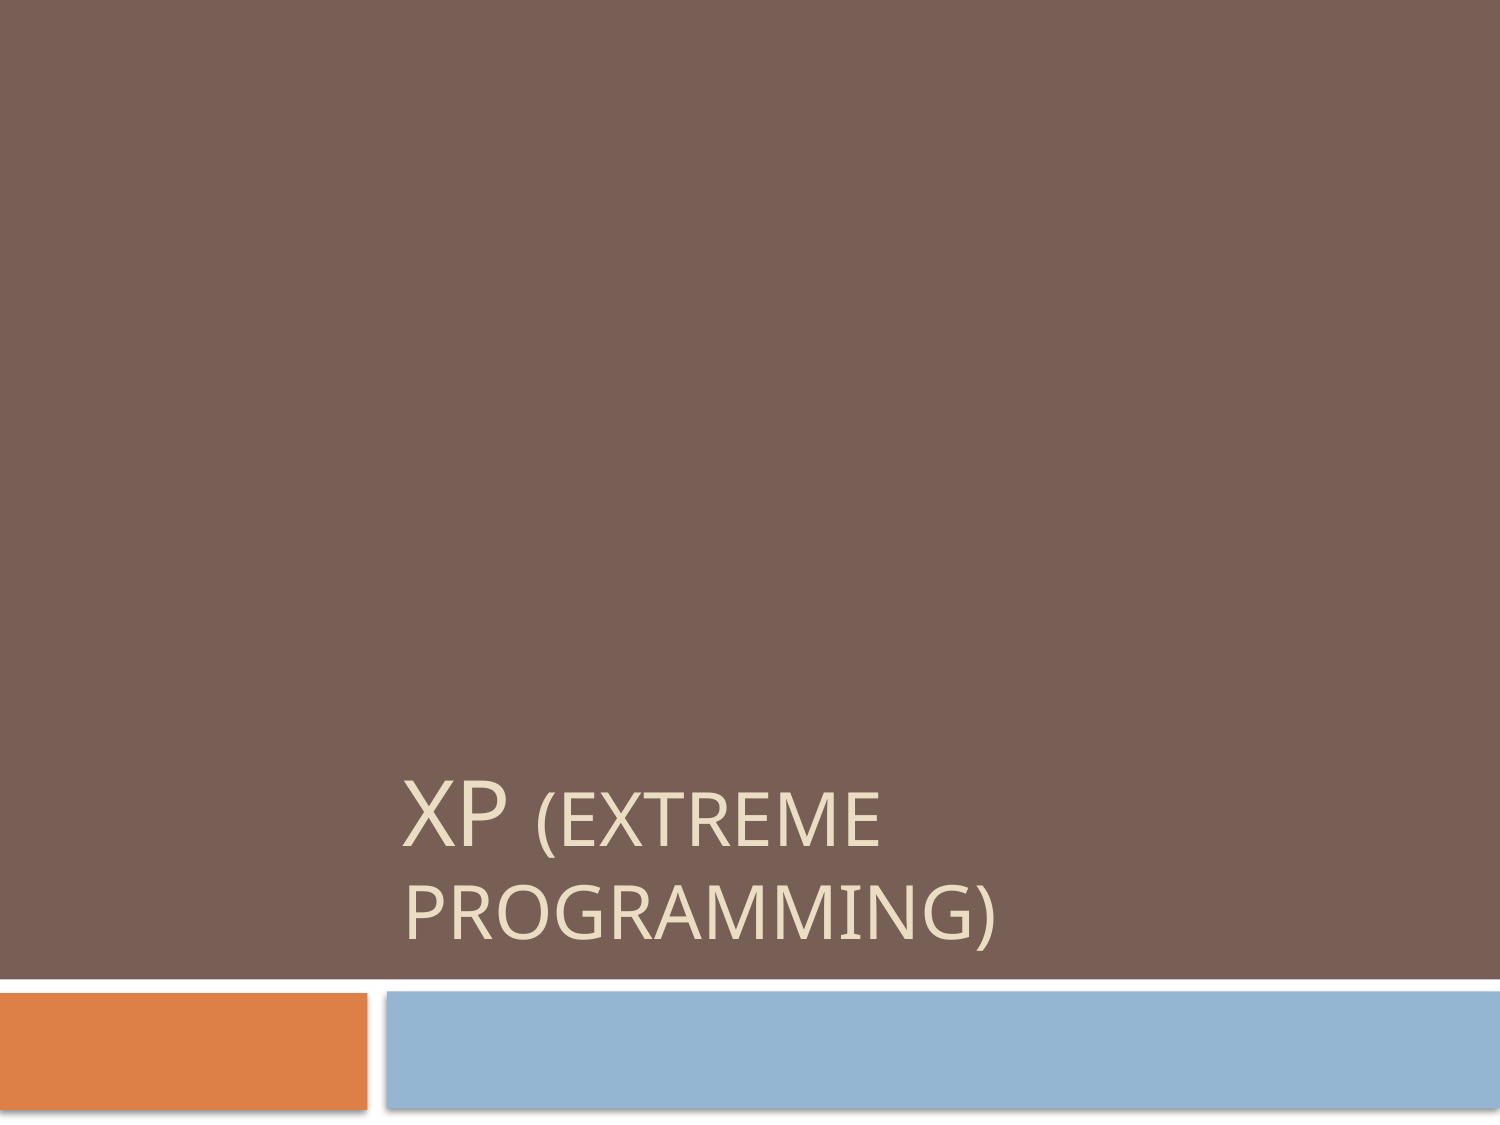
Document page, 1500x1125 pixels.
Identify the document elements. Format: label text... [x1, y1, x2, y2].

title XP (eXtreme Programming) [387, 662, 1450, 963]
